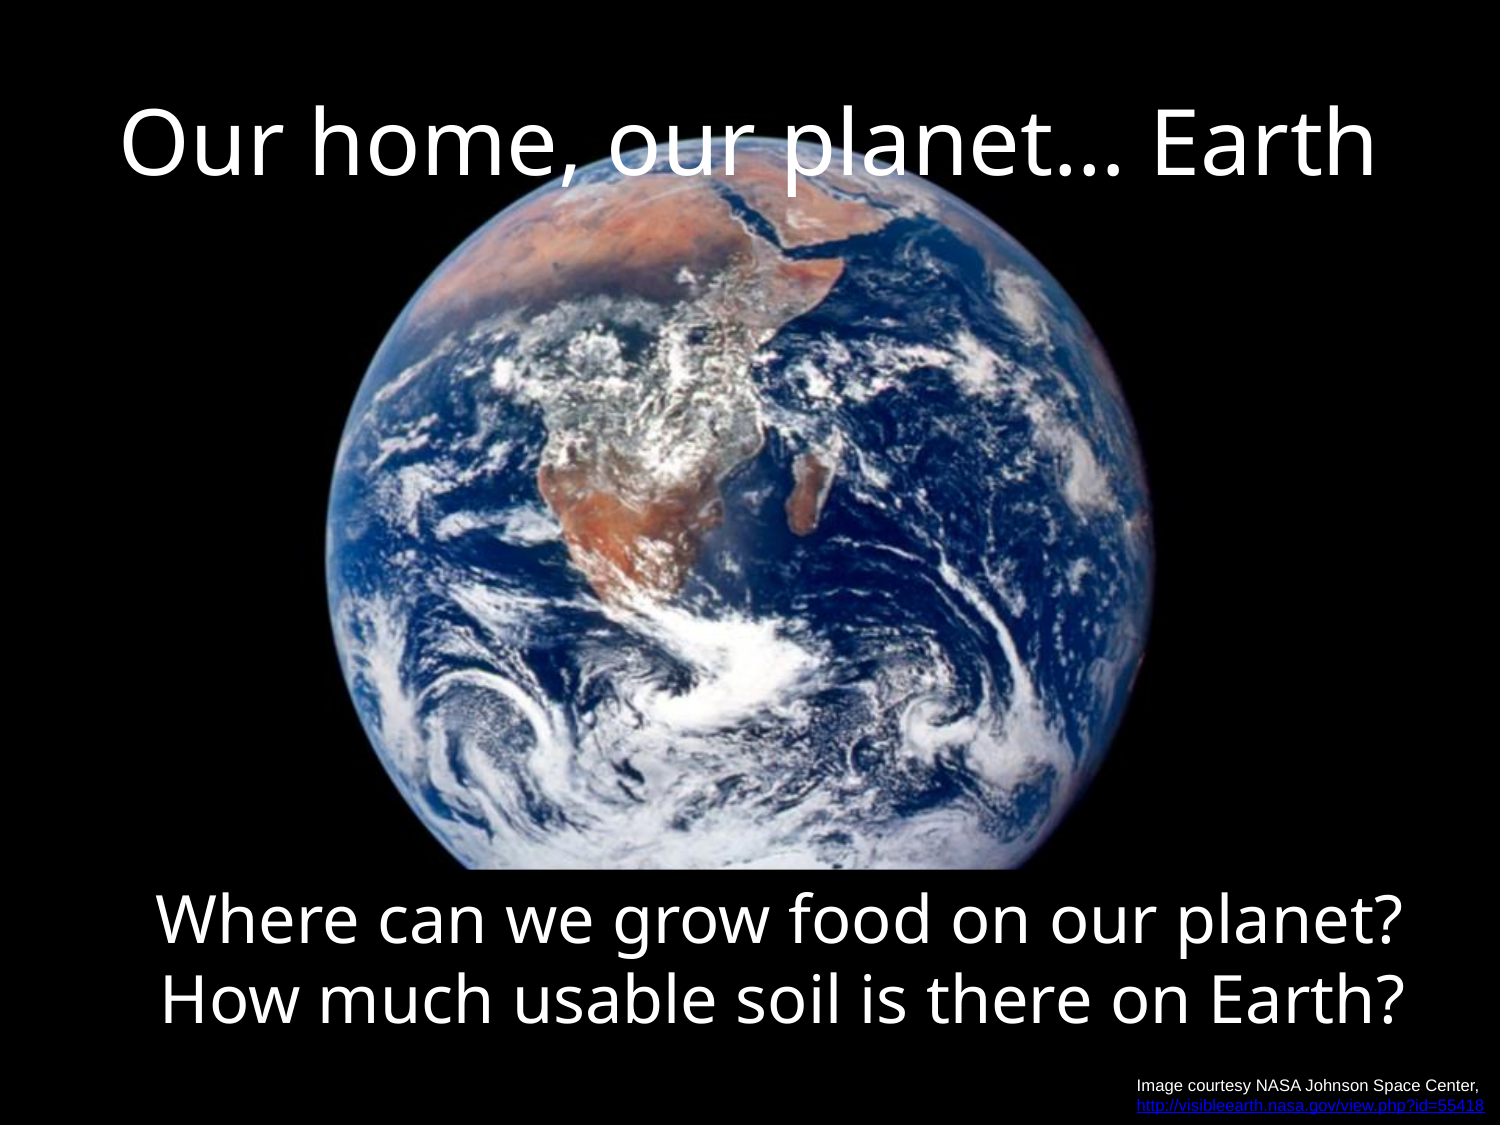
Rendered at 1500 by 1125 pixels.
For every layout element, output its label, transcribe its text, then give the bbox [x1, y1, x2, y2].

list Where can we grow food on our planet? How much usable soil is there on Earth? [88, 869, 1439, 1097]
picture [300, 113, 1188, 1000]
text_box Image courtesy NASA Johnson Space Center, http://visibleearth.nasa.gov/view.php?id=55418 [1121, 1067, 1500, 1122]
title Our home, our planet… Earth [75, 45, 1425, 233]
